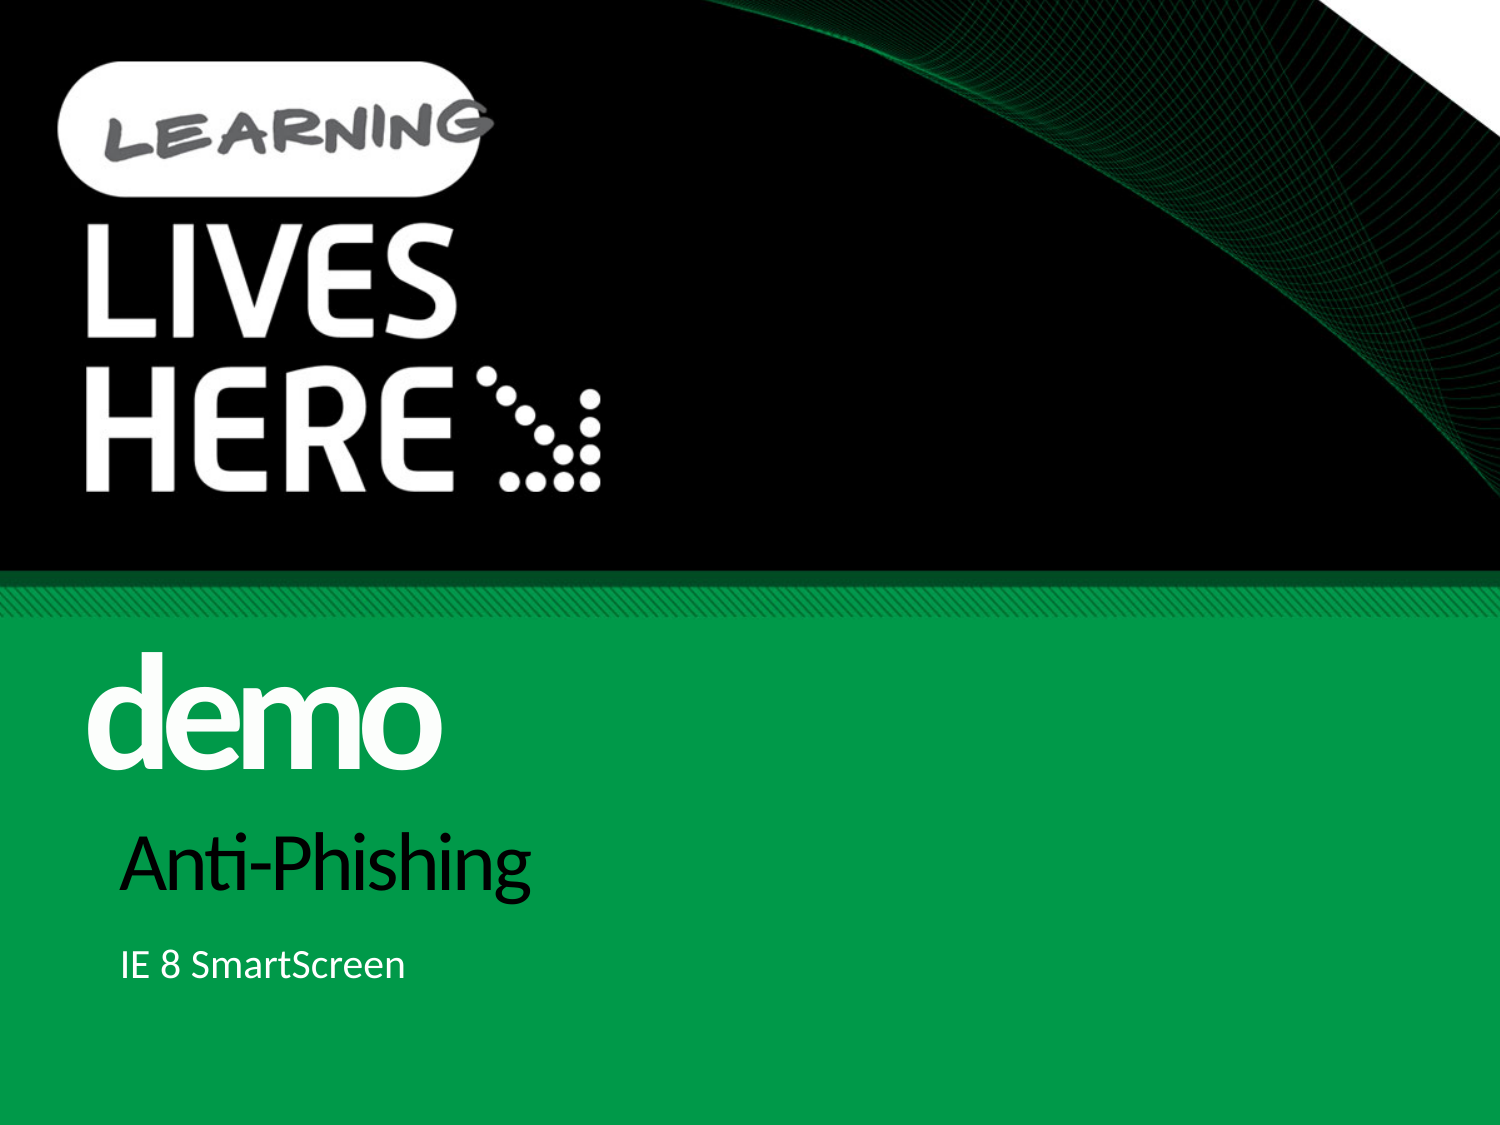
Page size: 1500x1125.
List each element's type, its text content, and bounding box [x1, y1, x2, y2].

title Anti-Phishing [119, 818, 1375, 943]
list demo [83, 625, 1344, 800]
picture [0, 0, 1500, 1125]
subtitle IE 8 SmartScreen [119, 942, 1236, 1019]
